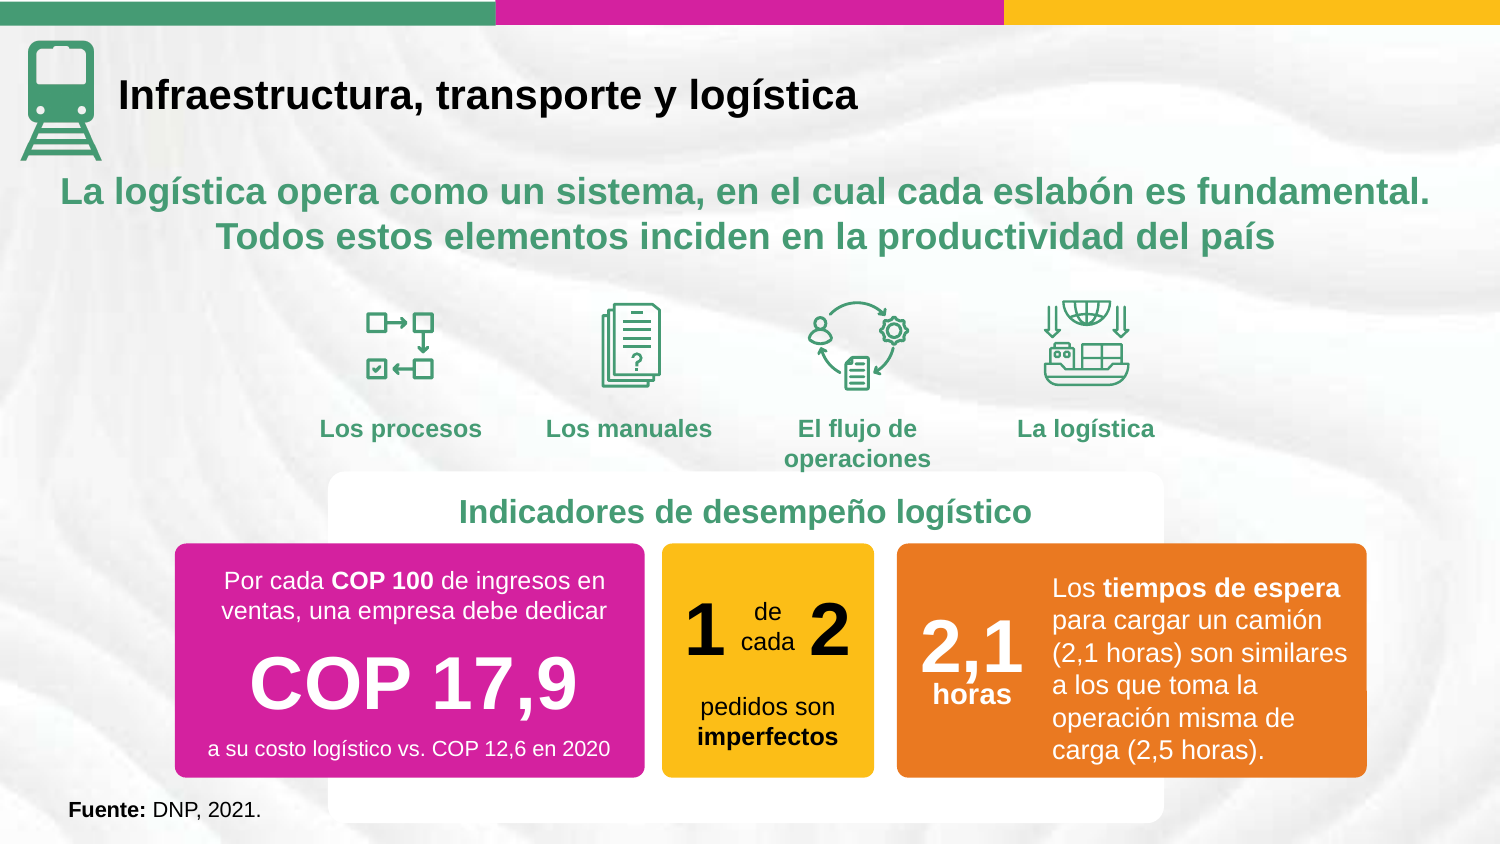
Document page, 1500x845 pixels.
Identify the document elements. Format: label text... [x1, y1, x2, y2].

text_box Fuente: DNP, 2021. [53, 788, 269, 829]
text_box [661, 543, 875, 778]
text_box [271, 285, 499, 451]
picture [0, 25, 1500, 844]
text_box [271, 471, 1220, 824]
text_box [171, 543, 648, 778]
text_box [893, 543, 1371, 778]
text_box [987, 285, 1216, 451]
text_box La logística opera como un sistema, en el cual cada eslabón es fundamental. Todos estos elementos inciden en la productividad del país [0, 159, 1496, 265]
title Infraestructura, transporte y logística [132, 57, 1397, 134]
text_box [728, 285, 987, 481]
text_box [500, 285, 759, 451]
